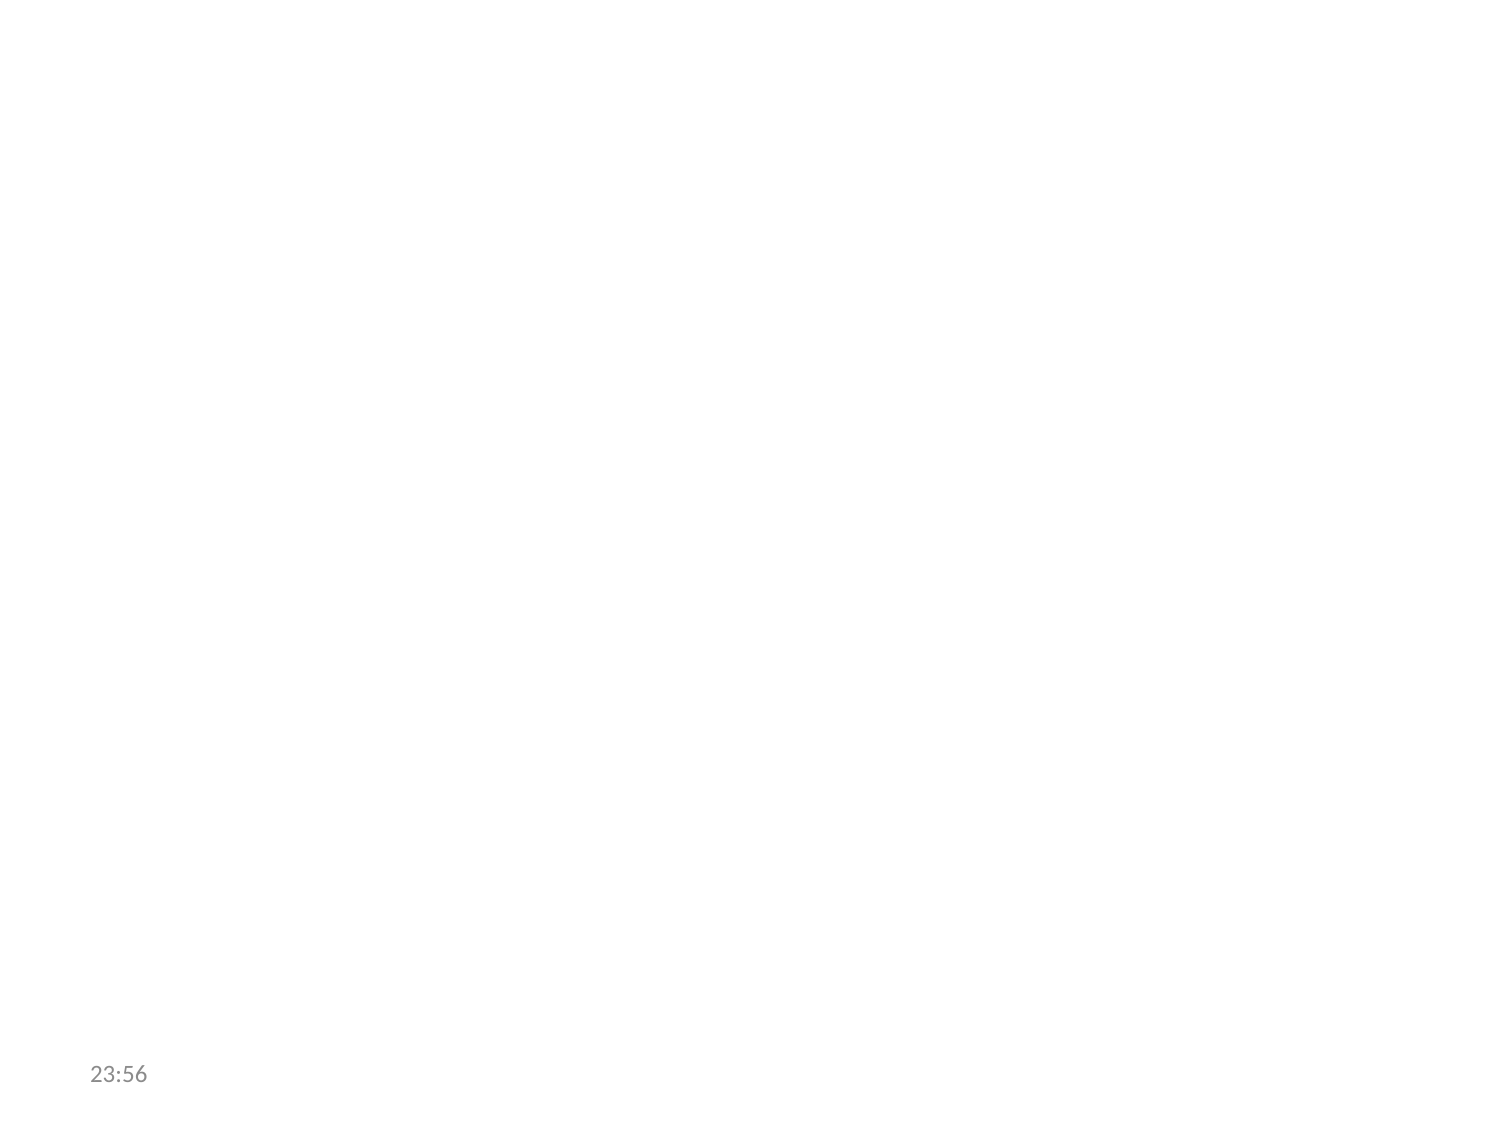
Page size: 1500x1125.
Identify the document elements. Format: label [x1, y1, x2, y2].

slide_number [75, 1042, 425, 1103]
